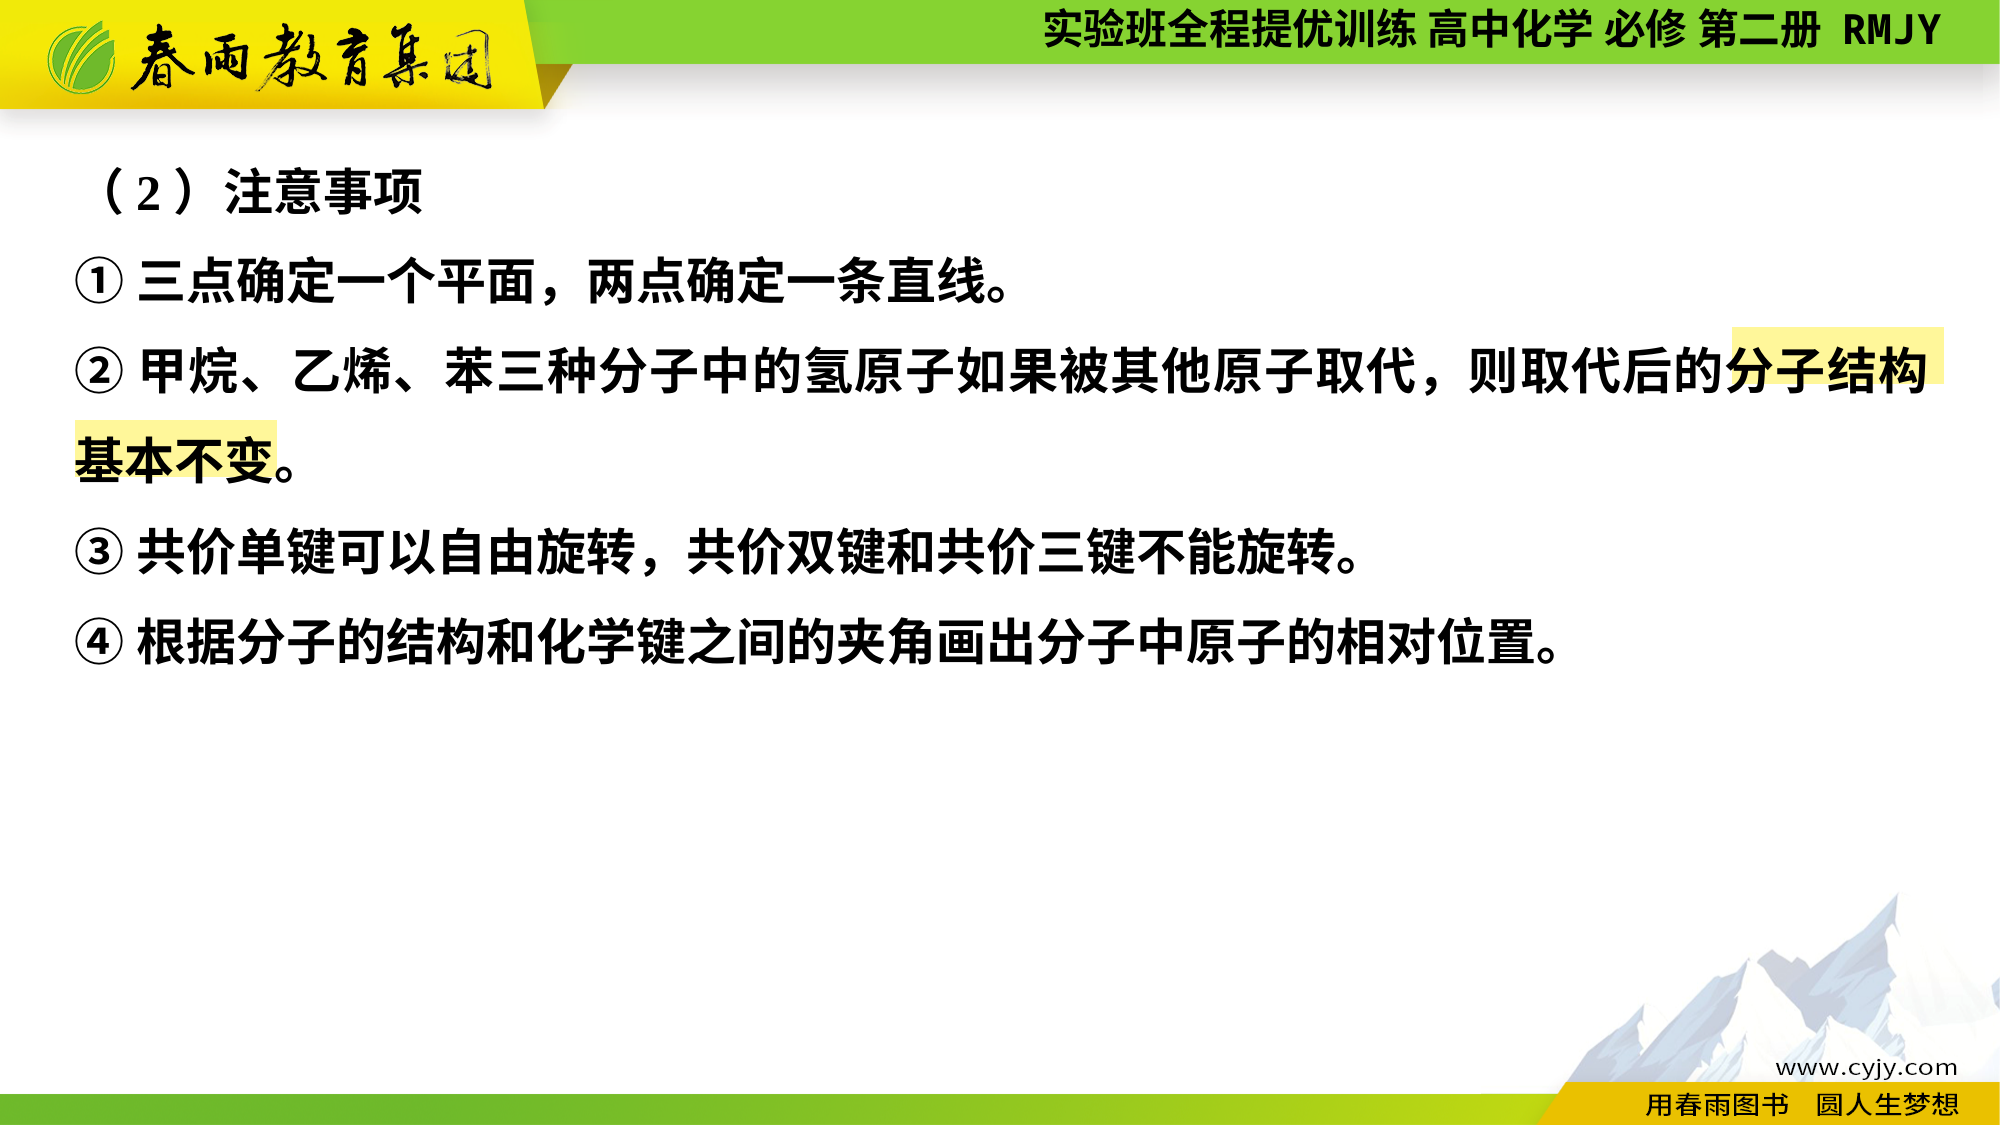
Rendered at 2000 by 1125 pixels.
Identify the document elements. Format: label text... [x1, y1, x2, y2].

picture [0, 0, 2000, 1125]
list （2）注意事项 ①三点确定一个平面，两点确定一条直线。 ②甲烷、乙烯、苯三种分子中的氢原子如果被其他原子取代，则取代后的分子结构基本不变。 ③共价单键可以自由旋转，共价双键和共价三键不能旋转。 ④根据分子的结构和化学键之间的夹角画出分子中原子的相对位置。 [59, 122, 1944, 683]
